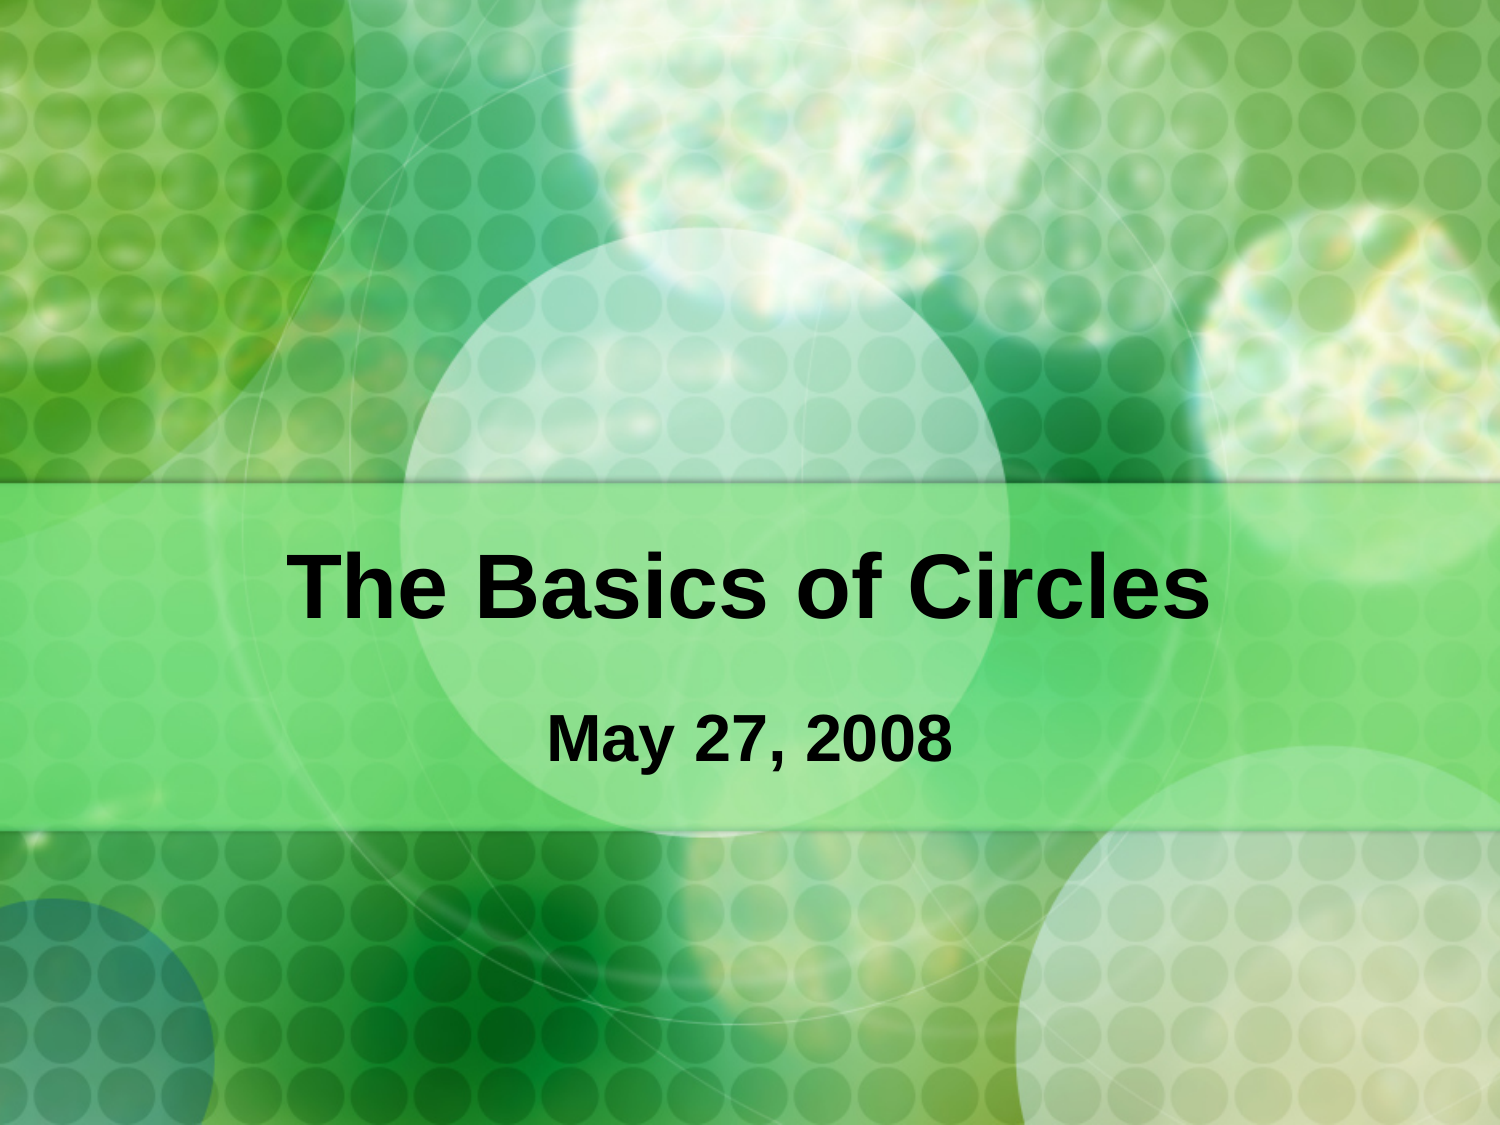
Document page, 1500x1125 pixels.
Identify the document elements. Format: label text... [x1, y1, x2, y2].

picture [0, 0, 1500, 1125]
title The Basics of Circles [24, 474, 1476, 687]
subtitle May 27, 2008 [24, 687, 1476, 838]
